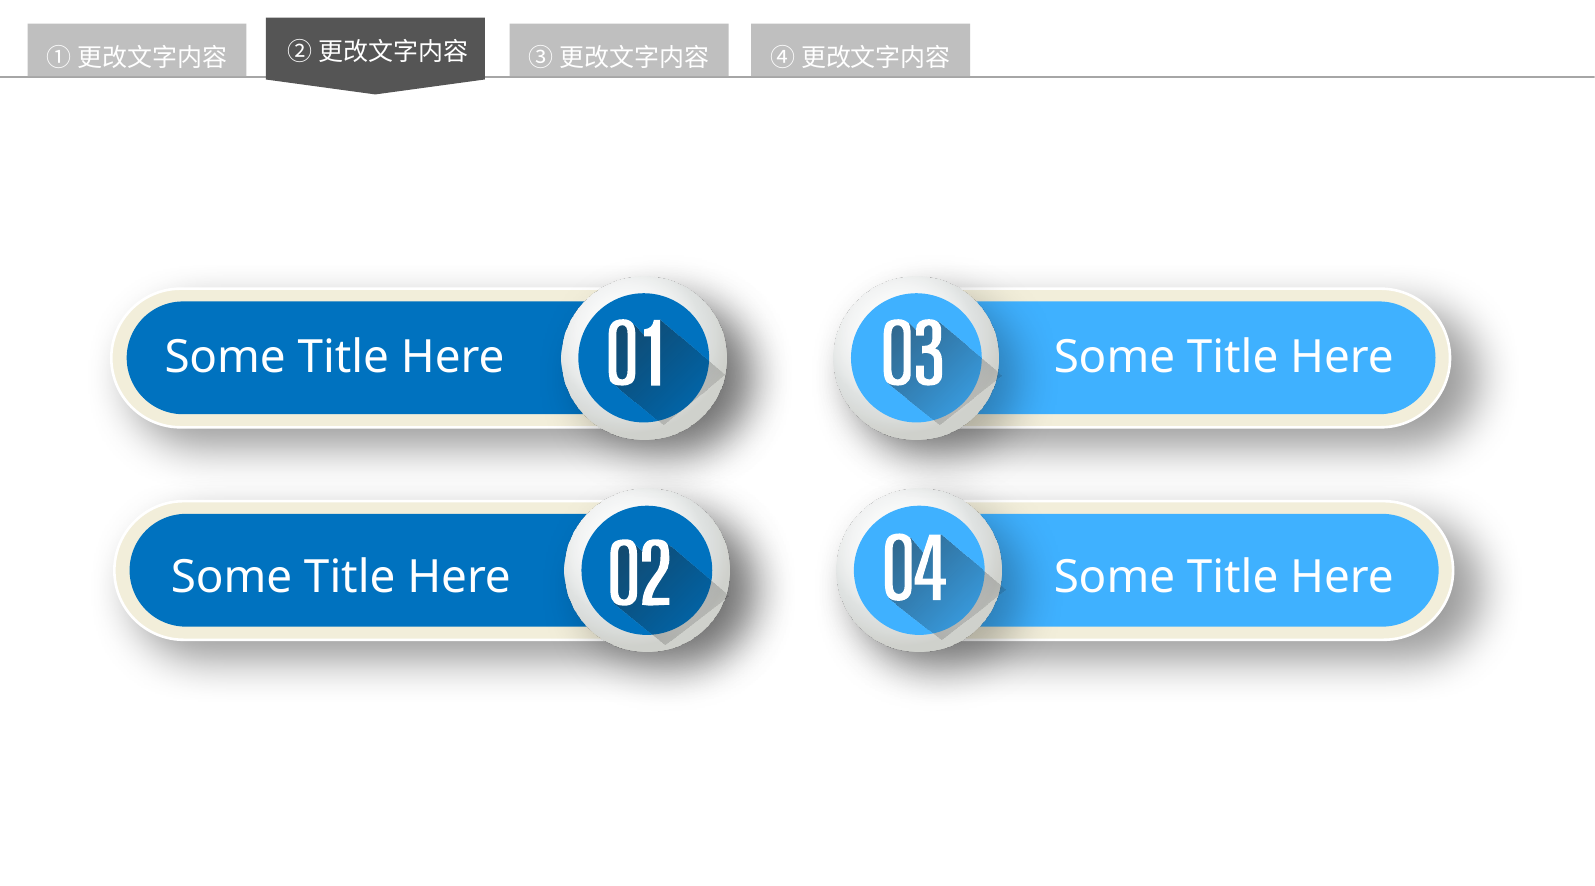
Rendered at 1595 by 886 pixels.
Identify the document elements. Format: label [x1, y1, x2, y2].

text_box [833, 276, 1451, 440]
text_box [110, 276, 727, 440]
text_box [553, 23, 1595, 77]
text_box [0, 23, 203, 77]
text_box [836, 488, 1454, 653]
text_box [114, 488, 730, 652]
text_box [208, 17, 549, 95]
